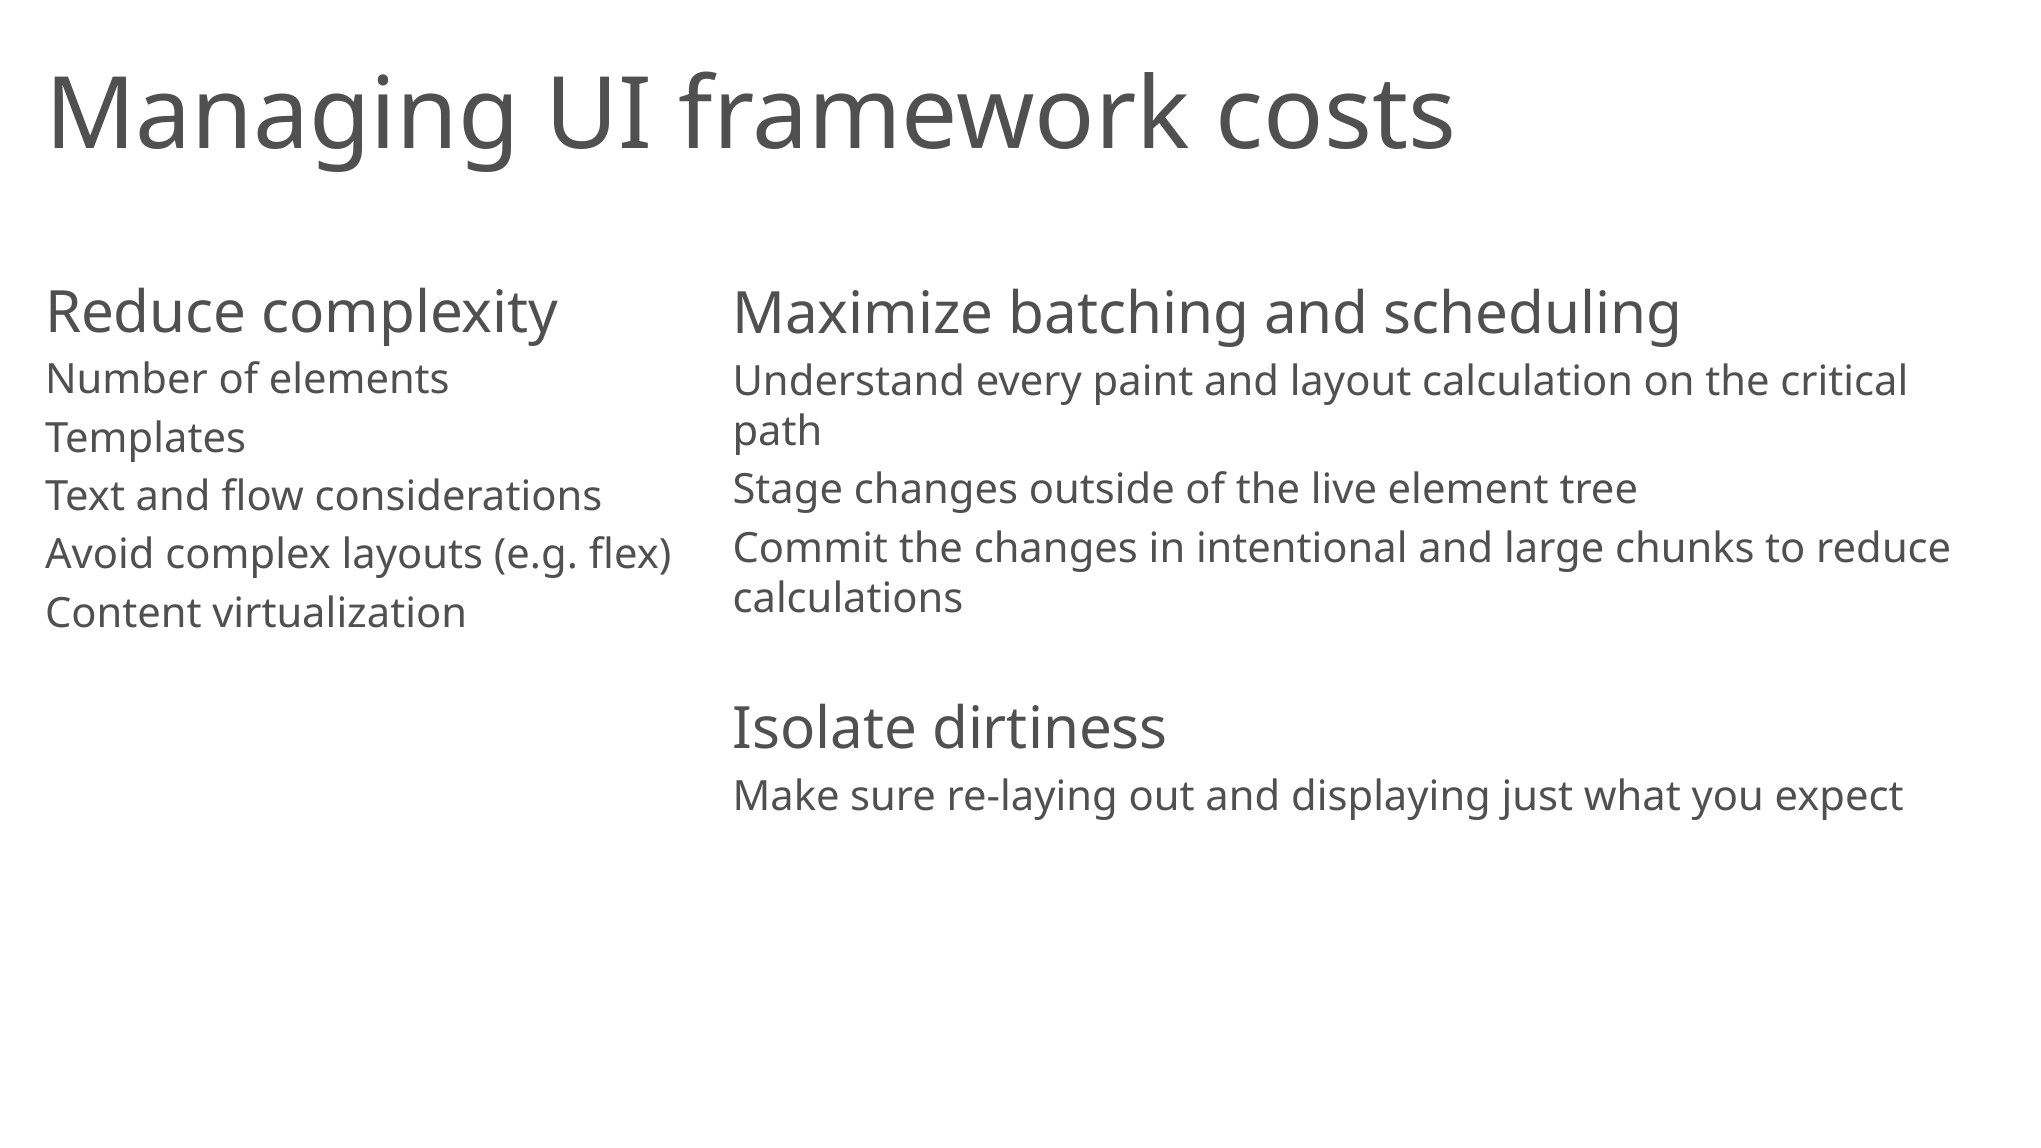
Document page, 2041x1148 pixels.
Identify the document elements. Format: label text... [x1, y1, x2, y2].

list Reduce complexity Number of elements Templates Text and flow considerations Avoid complex layouts (e.g. flex) Content virtualization [45, 273, 1996, 1099]
text_box Maximize batching and scheduling Understand every paint and layout calculation on the critical path Stage changes outside of the live element tree Commit the changes in intentional and large chunks to reduce calculations Isolate dirtiness Make sure re-laying out and displaying just what you expect [732, 275, 1995, 1101]
title Managing UI framework costs [45, 48, 1996, 199]
